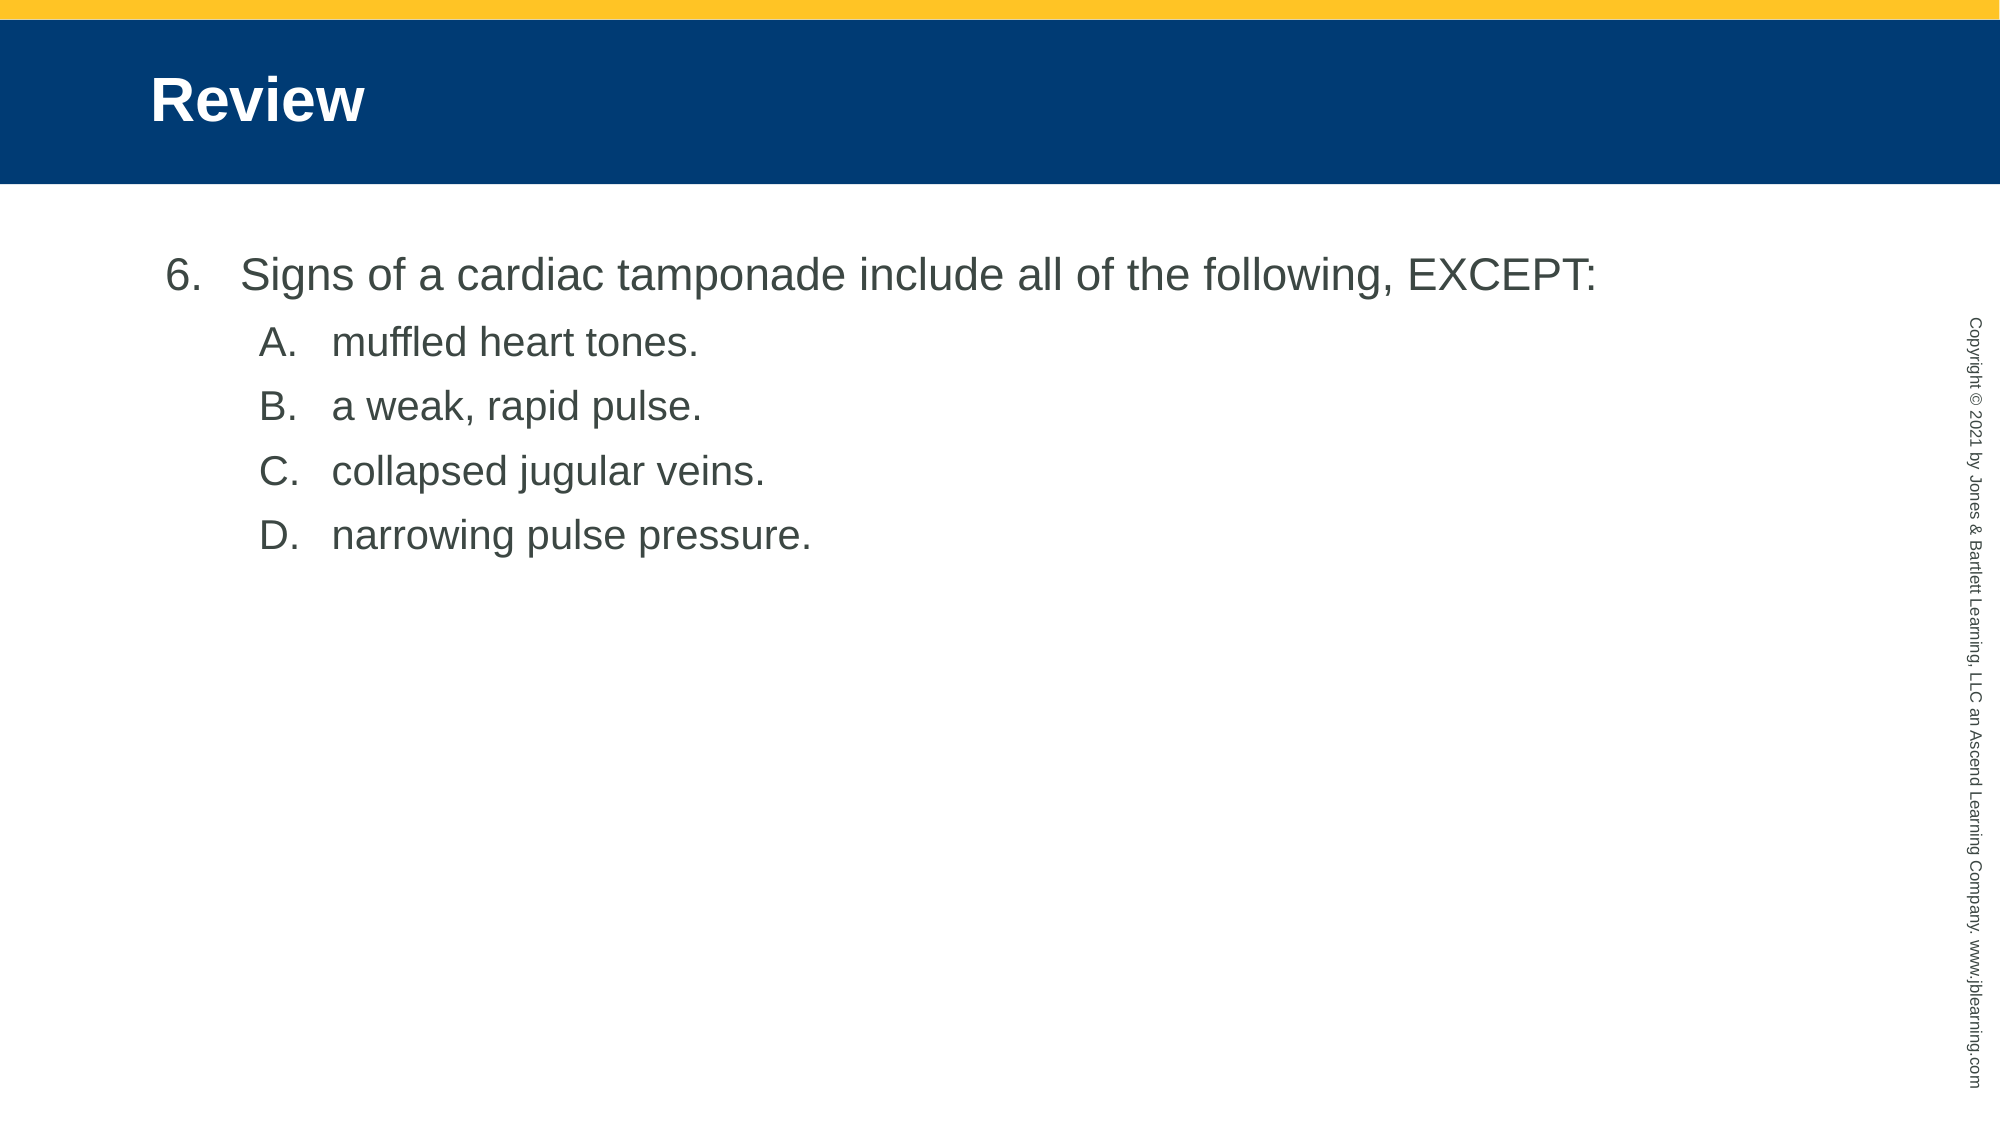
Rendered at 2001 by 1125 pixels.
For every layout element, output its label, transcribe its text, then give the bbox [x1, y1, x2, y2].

title Review [0, 19, 2000, 185]
list Signs of a cardiac tamponade include all of the following, EXCEPT: muffled heart tones. a weak, rapid pulse. collapsed jugular veins. narrowing pulse pressure. [150, 237, 1850, 1025]
